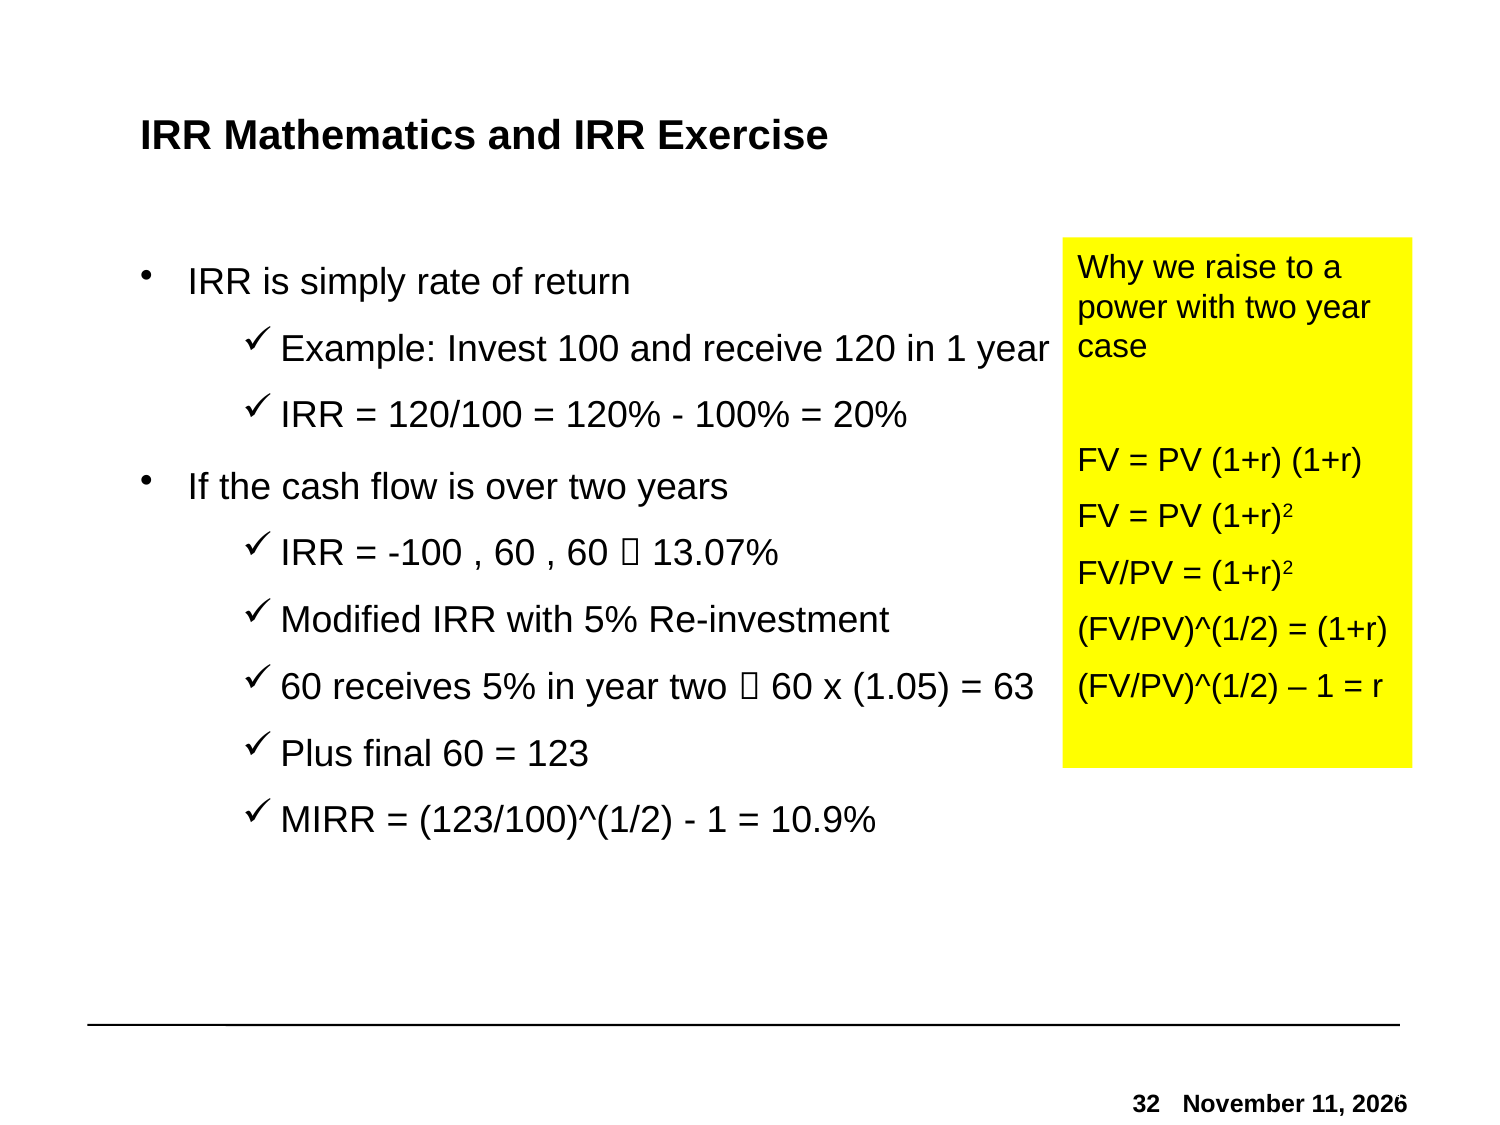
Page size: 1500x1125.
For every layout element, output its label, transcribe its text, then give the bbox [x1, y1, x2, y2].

text_box Why we raise to a power with two year case FV = PV (1+r) (1+r) FV = PV (1+r)2 FV/PV = (1+r)2 (FV/PV)^(1/2) = (1+r) (FV/PV)^(1/2) – 1 = r [1062, 237, 1413, 768]
title IRR Mathematics and IRR Exercise [124, 99, 1401, 226]
list IRR is simply rate of return Example: Invest 100 and receive 120 in 1 year IRR = 120/100 = 120% - 100% = 20% If the cash flow is over two years IRR = -100 , 60 , 60  13.07% Modified IRR with 5% Re-investment 60 receives 5% in year two  60 x (1.05) = 63 Plus final 60 = 123 MIRR = (123/100)^(1/2) - 1 = 10.9% [124, 249, 1426, 1013]
